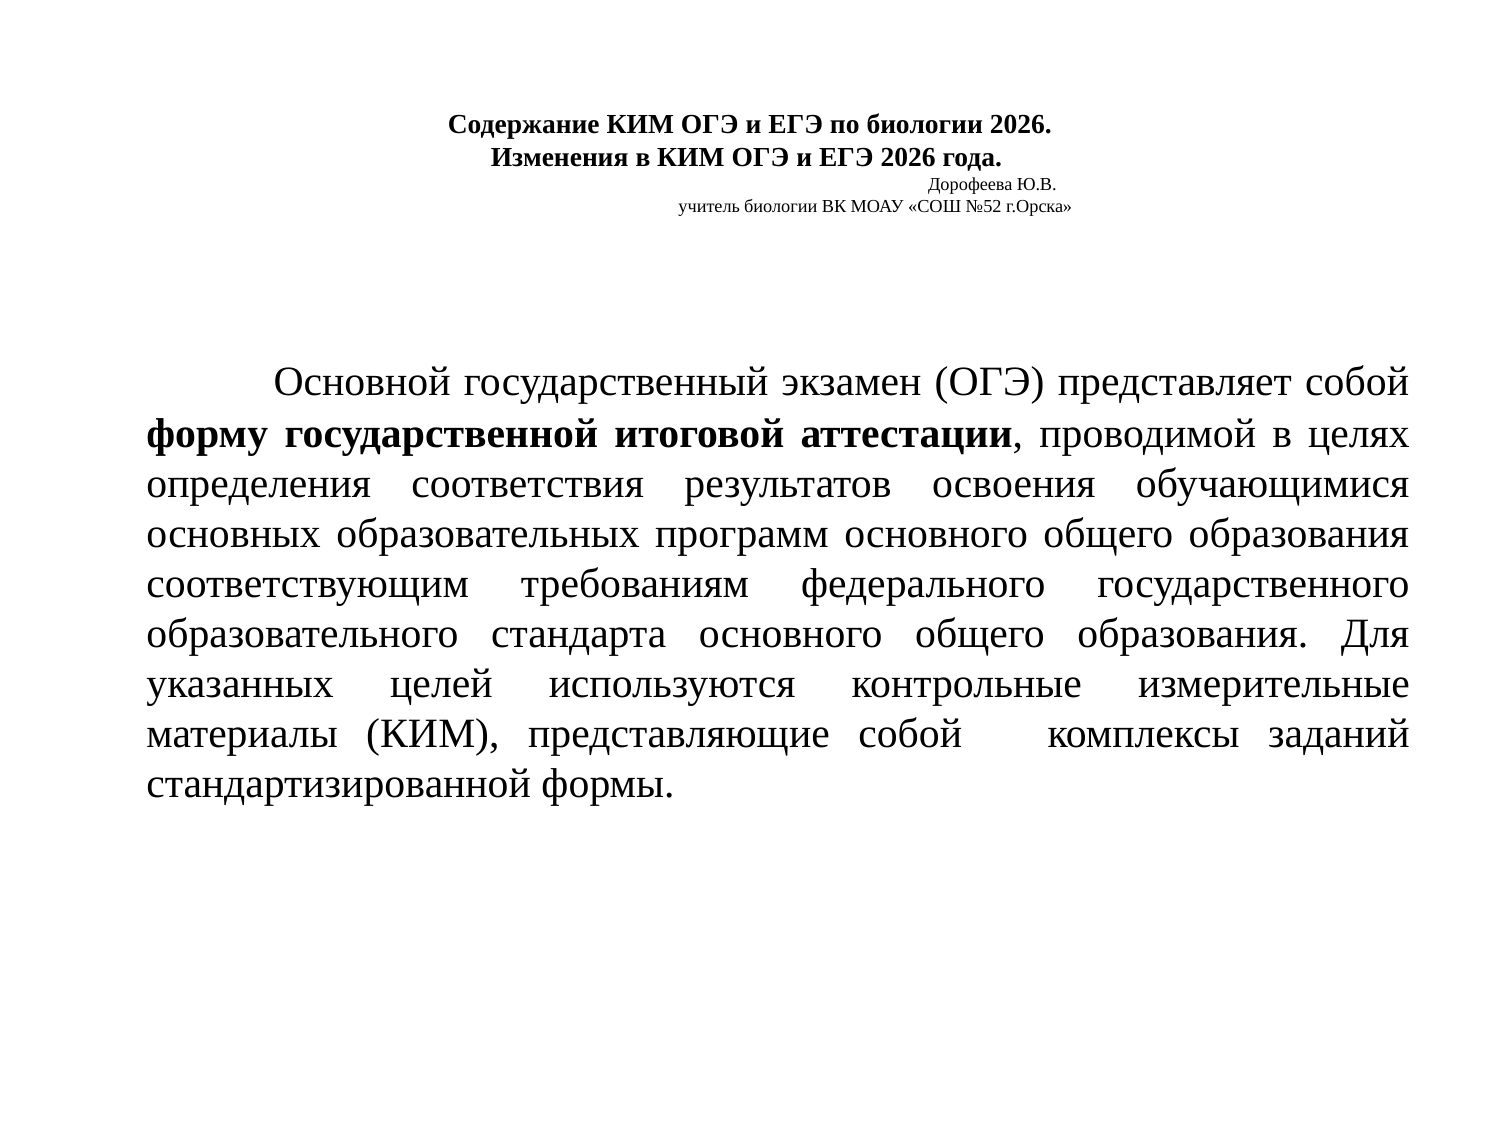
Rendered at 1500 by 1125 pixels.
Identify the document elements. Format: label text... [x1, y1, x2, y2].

list Основной государственный экзамен (ОГЭ) представляет собой форму государственной итоговой аттестации, проводимой в целях определения соответствия результатов освоения обучающимися основных образовательных программ основного общего образования соответствующим требованиям федерального государственного образовательного стандарта основного общего образования. Для указанных целей используются контрольные измерительные материалы (КИМ), представляющие собой комплексы заданий стандартизированной формы. [75, 338, 1425, 1005]
title Содержание КИМ ОГЭ и ЕГЭ по биологии 2026. Изменения в КИМ ОГЭ и ЕГЭ 2026 года. Дорофеева Ю.В. учитель биологии ВК МОАУ «СОШ №52 г.Орска» [75, 30, 1425, 279]
